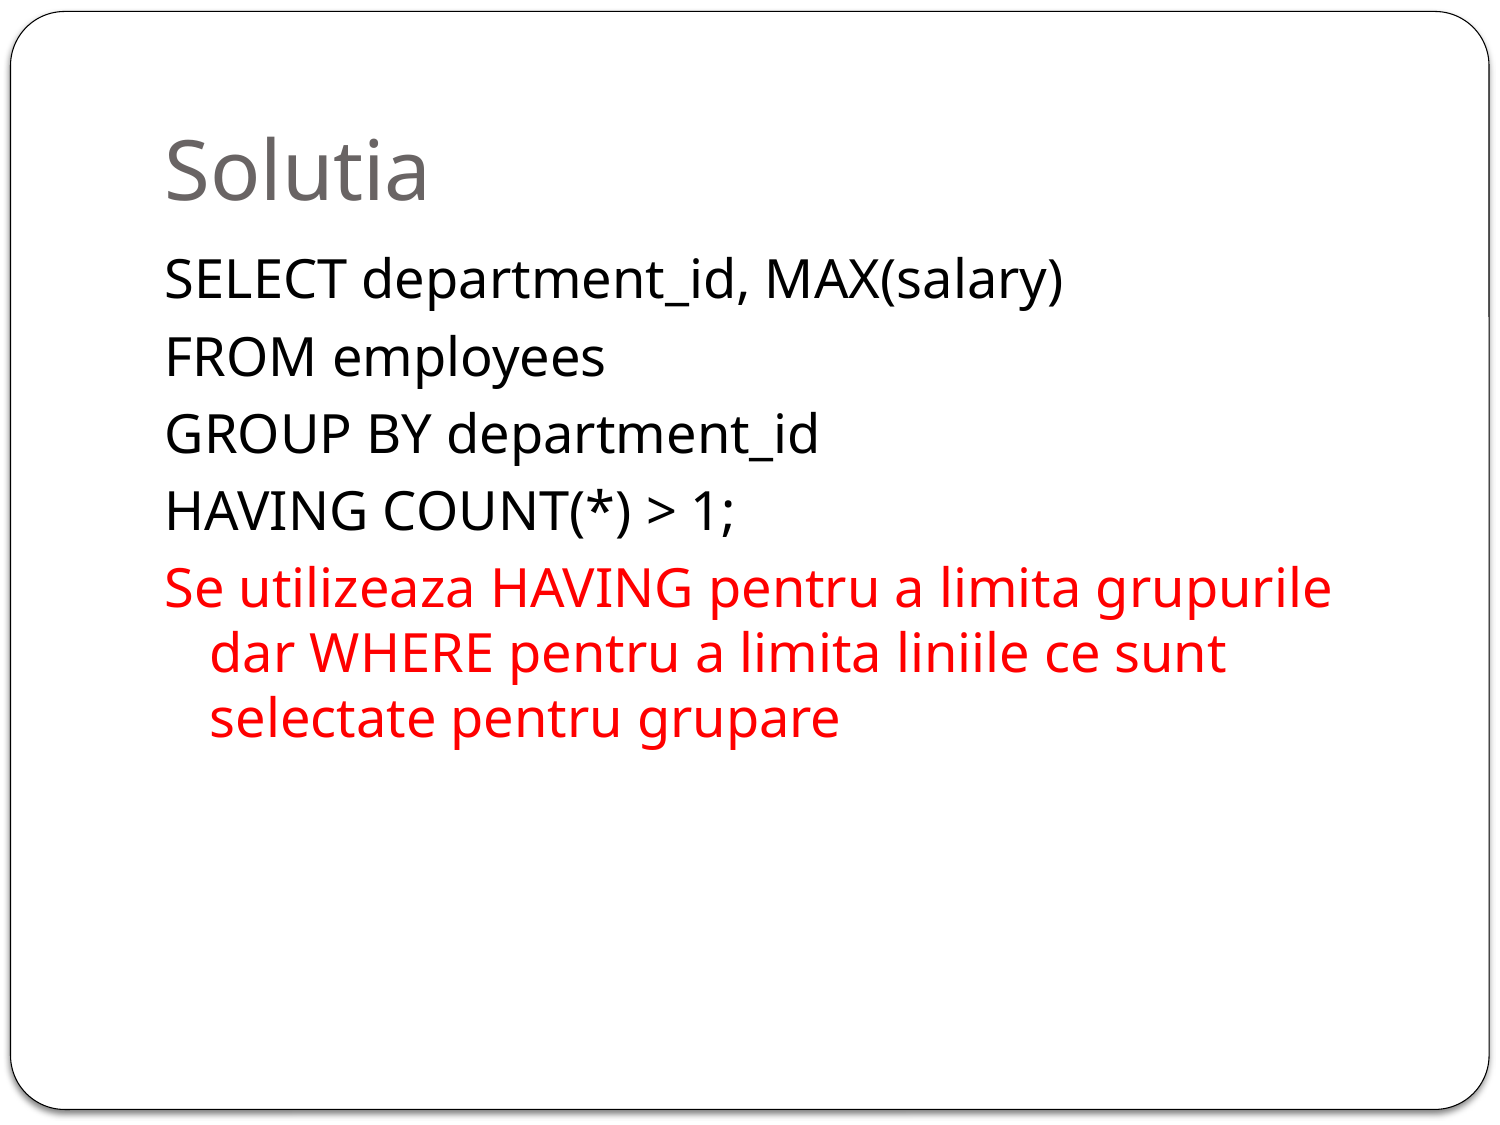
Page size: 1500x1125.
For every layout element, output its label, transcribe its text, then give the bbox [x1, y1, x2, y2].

title Solutia [150, 45, 1425, 233]
list SELECT department_id, MAX(salary) FROM employees GROUP BY department_id HAVING COUNT(*) > 1; Se utilizeaza HAVING pentru a limita grupurile dar WHERE pentru a limita liniile ce sunt selectate pentru grupare [150, 237, 1425, 988]
